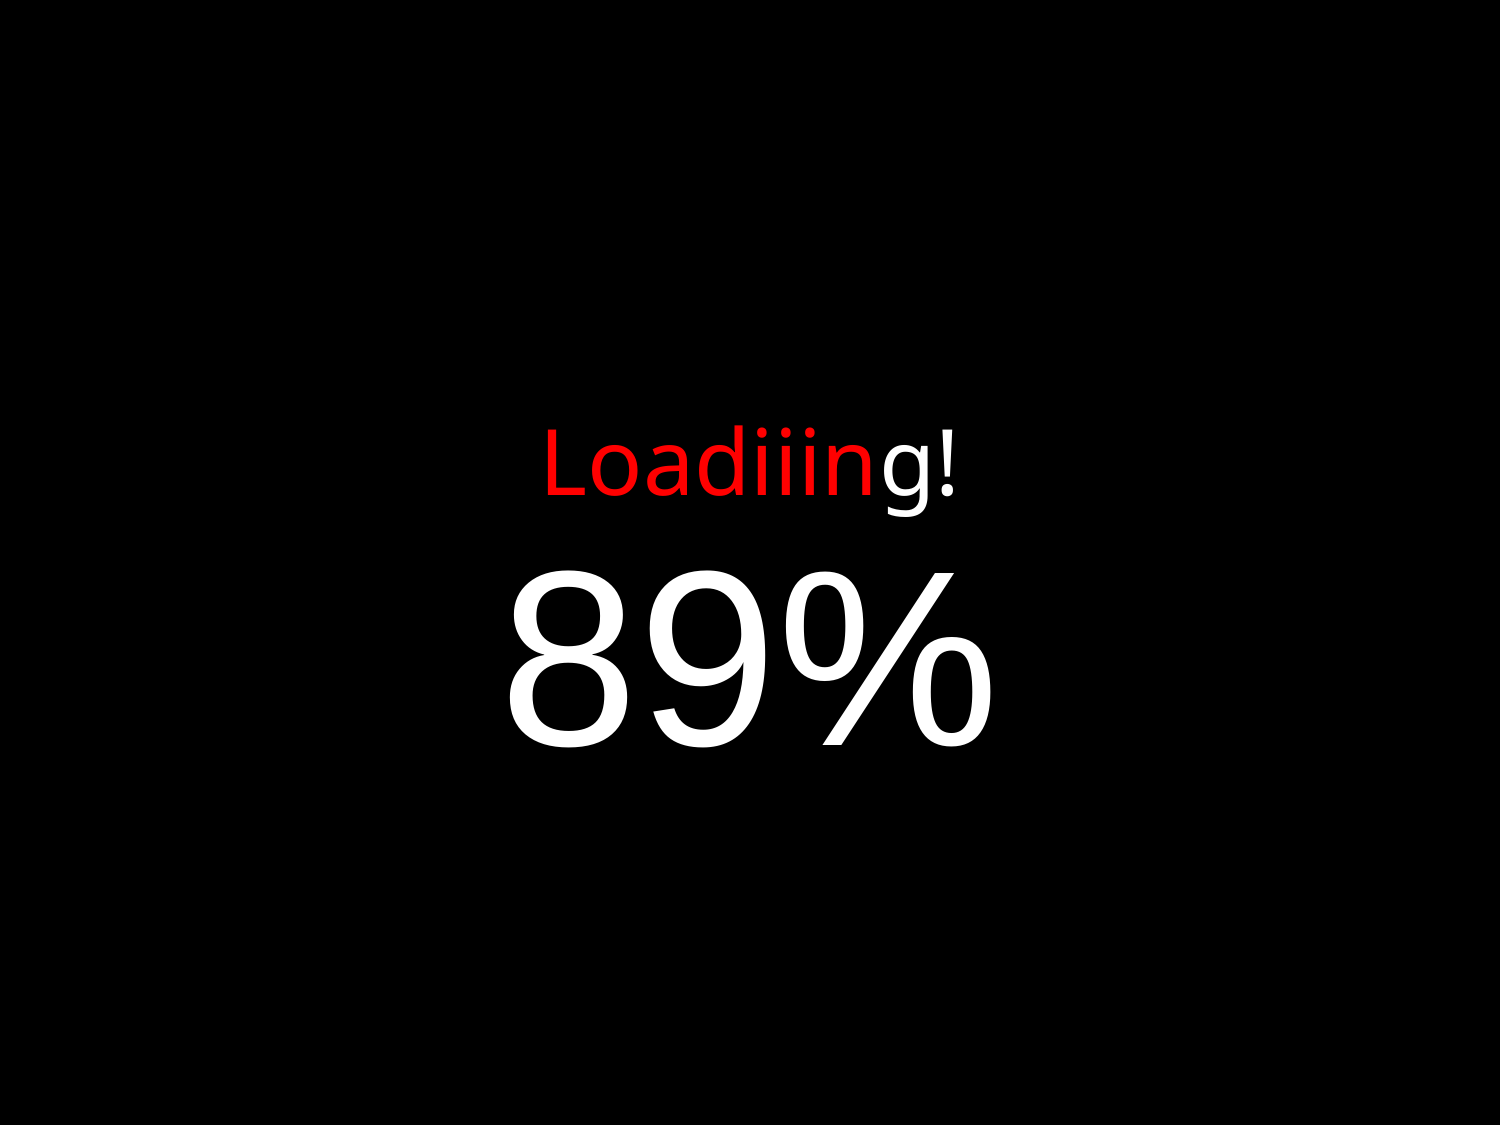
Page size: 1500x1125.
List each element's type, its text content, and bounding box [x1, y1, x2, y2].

text_box Loadiiing! [112, 338, 1388, 580]
text_box 89% [224, 487, 1275, 776]
